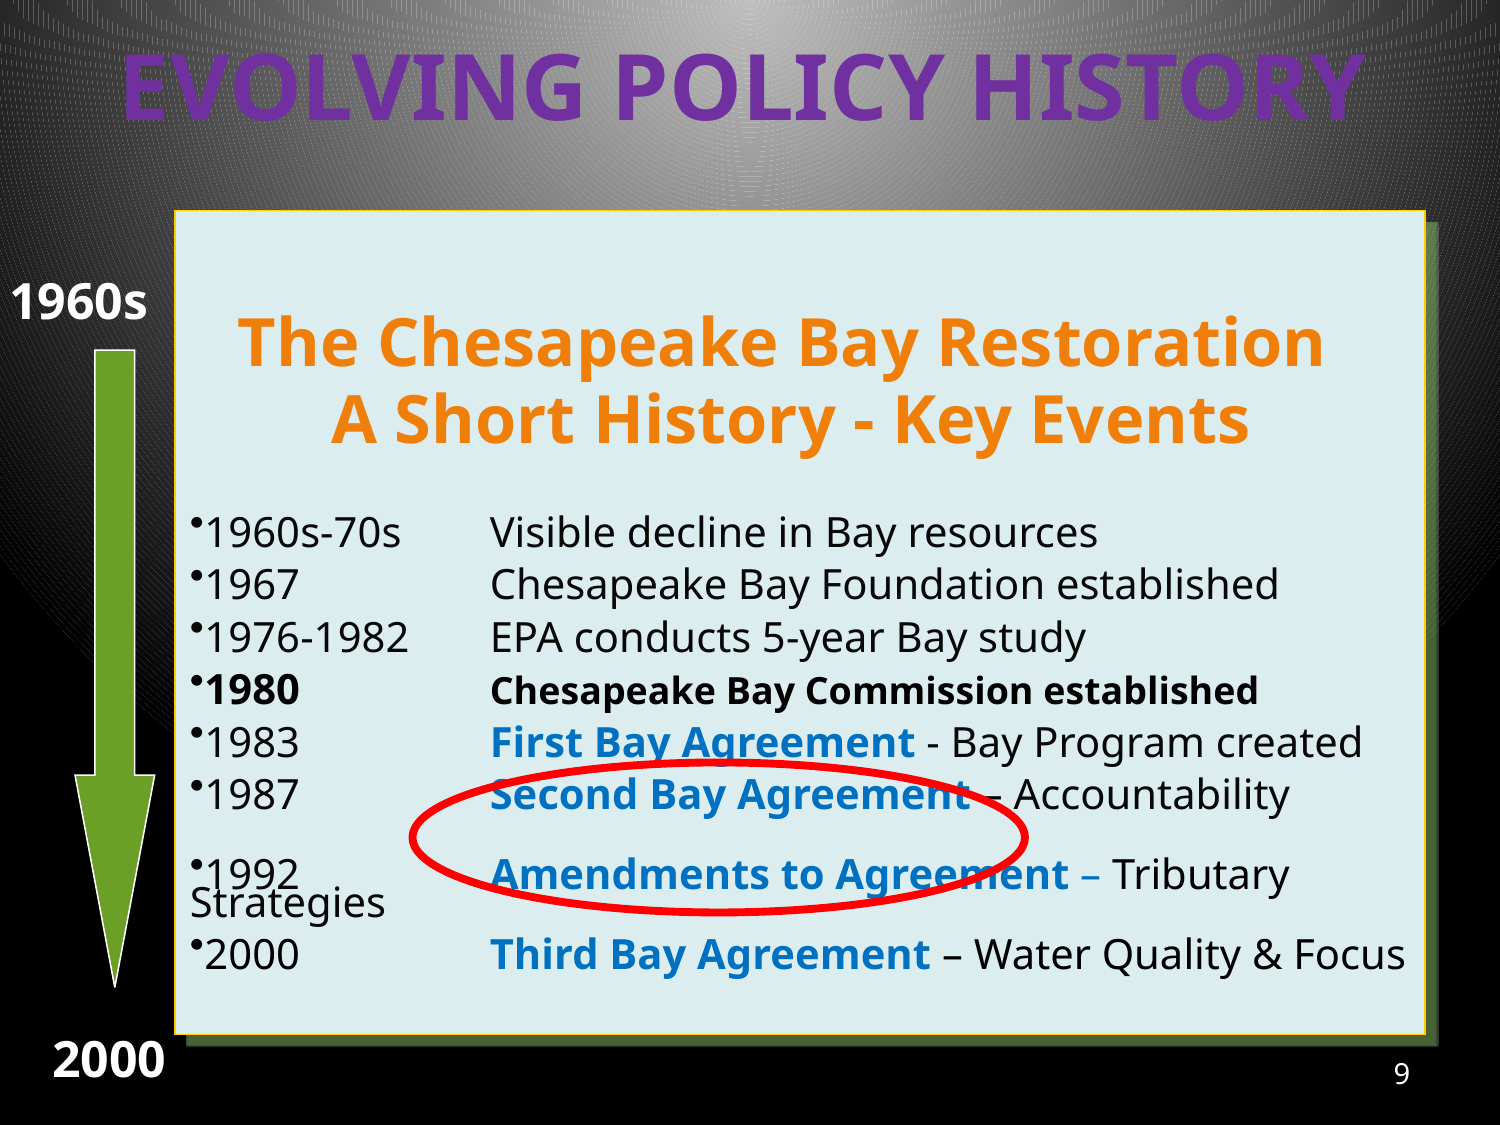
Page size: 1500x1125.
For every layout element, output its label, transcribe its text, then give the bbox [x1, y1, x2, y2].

text_box [75, 350, 155, 988]
text_box 9 [1074, 1048, 1425, 1103]
text_box [408, 758, 1029, 917]
text_box 1960s [0, 262, 163, 338]
text_box 2000 [37, 1020, 197, 1096]
text_box EVOLVING POLICY HISTORY [37, 62, 1450, 206]
text_box The Chesapeake Bay Restoration A Short History - Key Events 1960s-70s Visible decline in Bay resources 1967 Chesapeake Bay Foundation established 1976-1982 EPA conducts 5-year Bay study 1980 Chesapeake Bay Commission established 1983 First Bay Agreement - Bay Program created 1987 Second Bay Agreement – Accountability 1992 Amendments to Agreement – Tributary Strategies 2000 Third Bay Agreement – Water Quality & Focus [174, 210, 1425, 1035]
